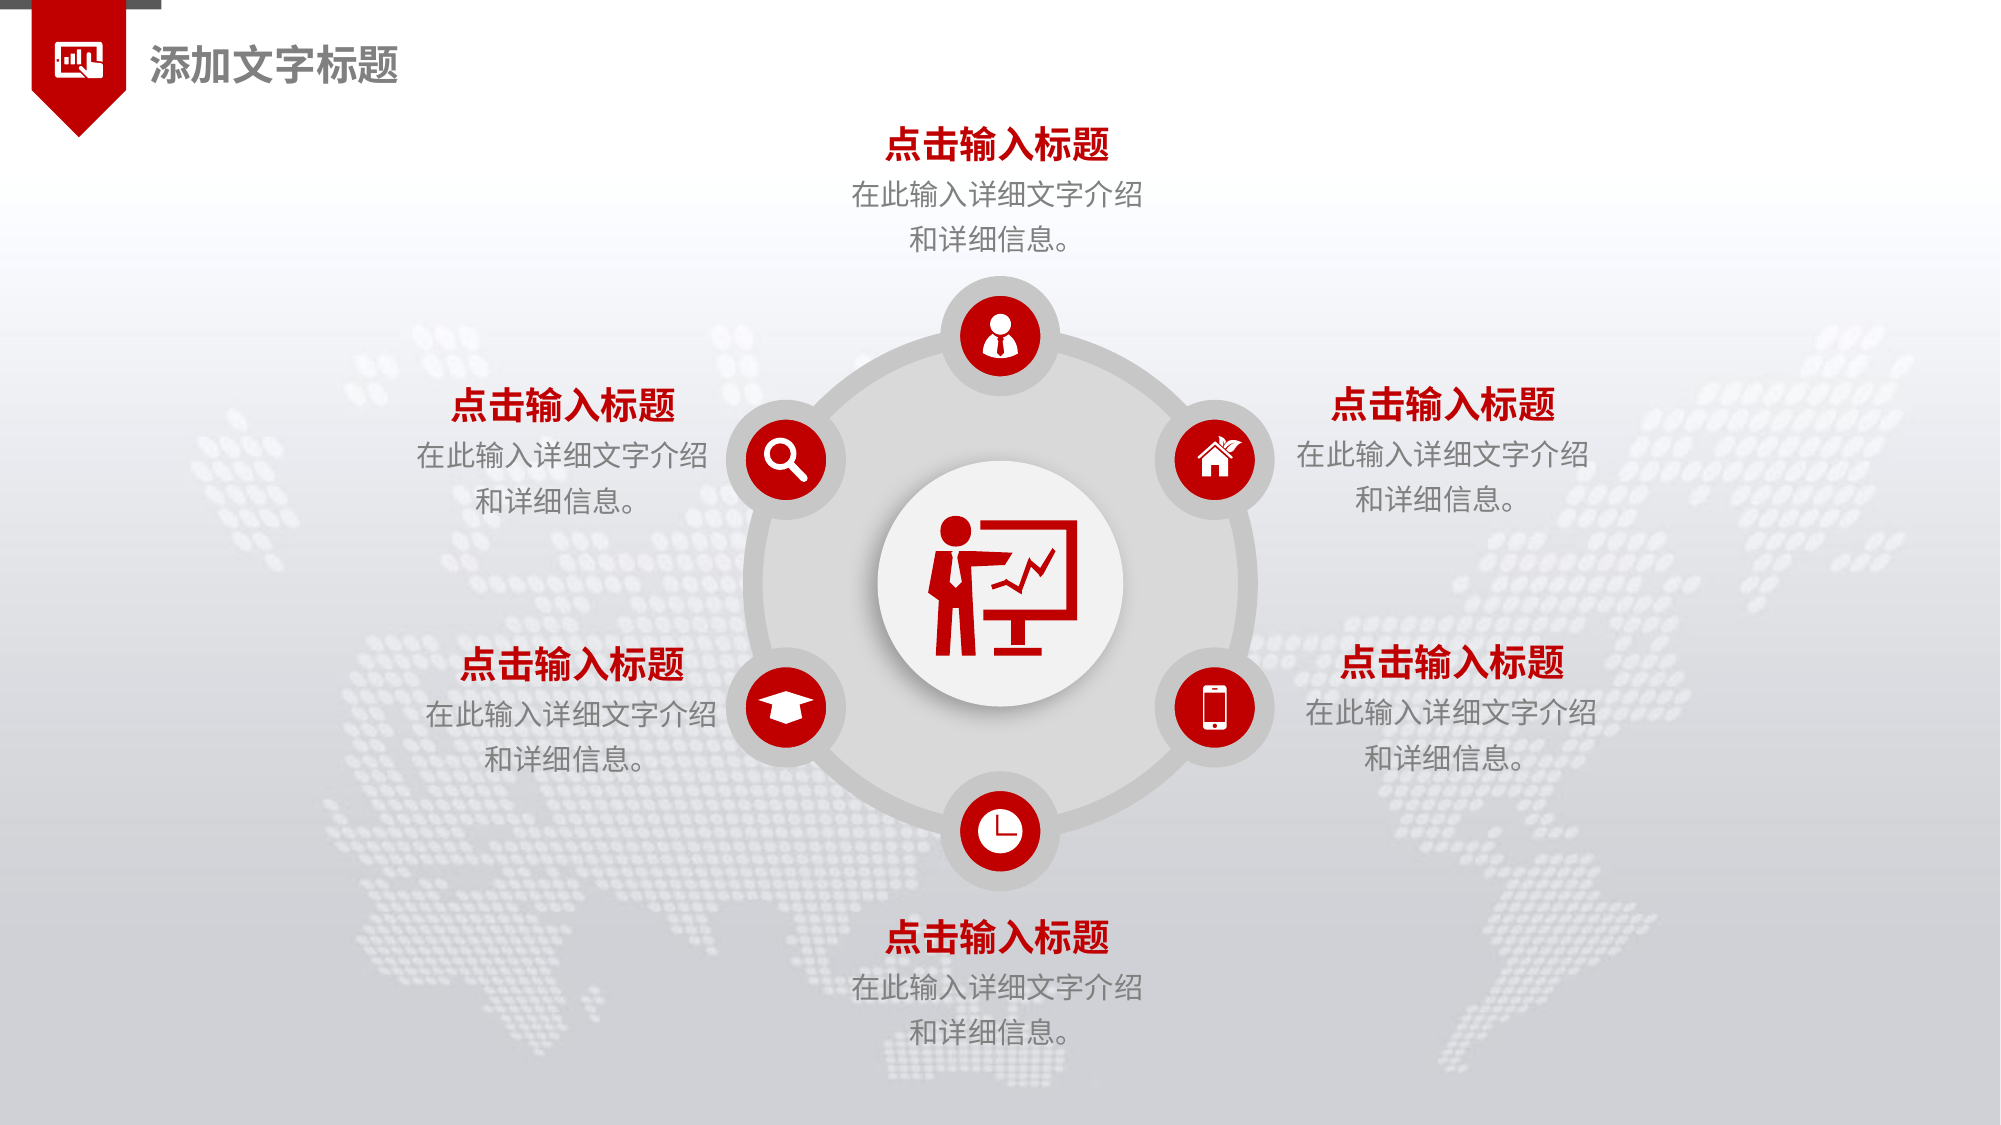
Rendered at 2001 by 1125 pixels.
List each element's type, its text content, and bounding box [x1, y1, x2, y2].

text_box [129, 0, 164, 12]
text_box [31, 0, 127, 138]
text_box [860, 457, 1126, 723]
picture [0, 0, 2001, 1125]
text_box [994, 647, 1042, 656]
text_box [940, 515, 972, 547]
text_box [875, 458, 1126, 709]
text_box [735, 657, 837, 758]
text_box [1164, 657, 1265, 758]
text_box [0, 0, 29, 12]
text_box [735, 409, 837, 511]
text_box 点击输入标题 在此输入详细文字介绍 和详细信息。 [836, 113, 1159, 264]
text_box 点击输入标题 在此输入详细文字介绍 和详细信息。 [836, 906, 1159, 1057]
text_box 点击输入标题 在此输入详细文字介绍 和详细信息。 [410, 633, 734, 784]
text_box 点击输入标题 在此输入详细文字介绍 和详细信息。 [1282, 373, 1605, 524]
text_box [750, 341, 1250, 826]
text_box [1164, 409, 1265, 511]
text_box 添加文字标题 [137, 33, 457, 95]
text_box [980, 520, 1078, 645]
text_box [928, 551, 1013, 656]
text_box 点击输入标题 在此输入详细文字介绍 和详细信息。 [401, 374, 725, 526]
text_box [949, 780, 1051, 882]
text_box 点击输入标题 在此输入详细文字介绍 和详细信息。 [1290, 632, 1614, 783]
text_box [949, 285, 1051, 387]
